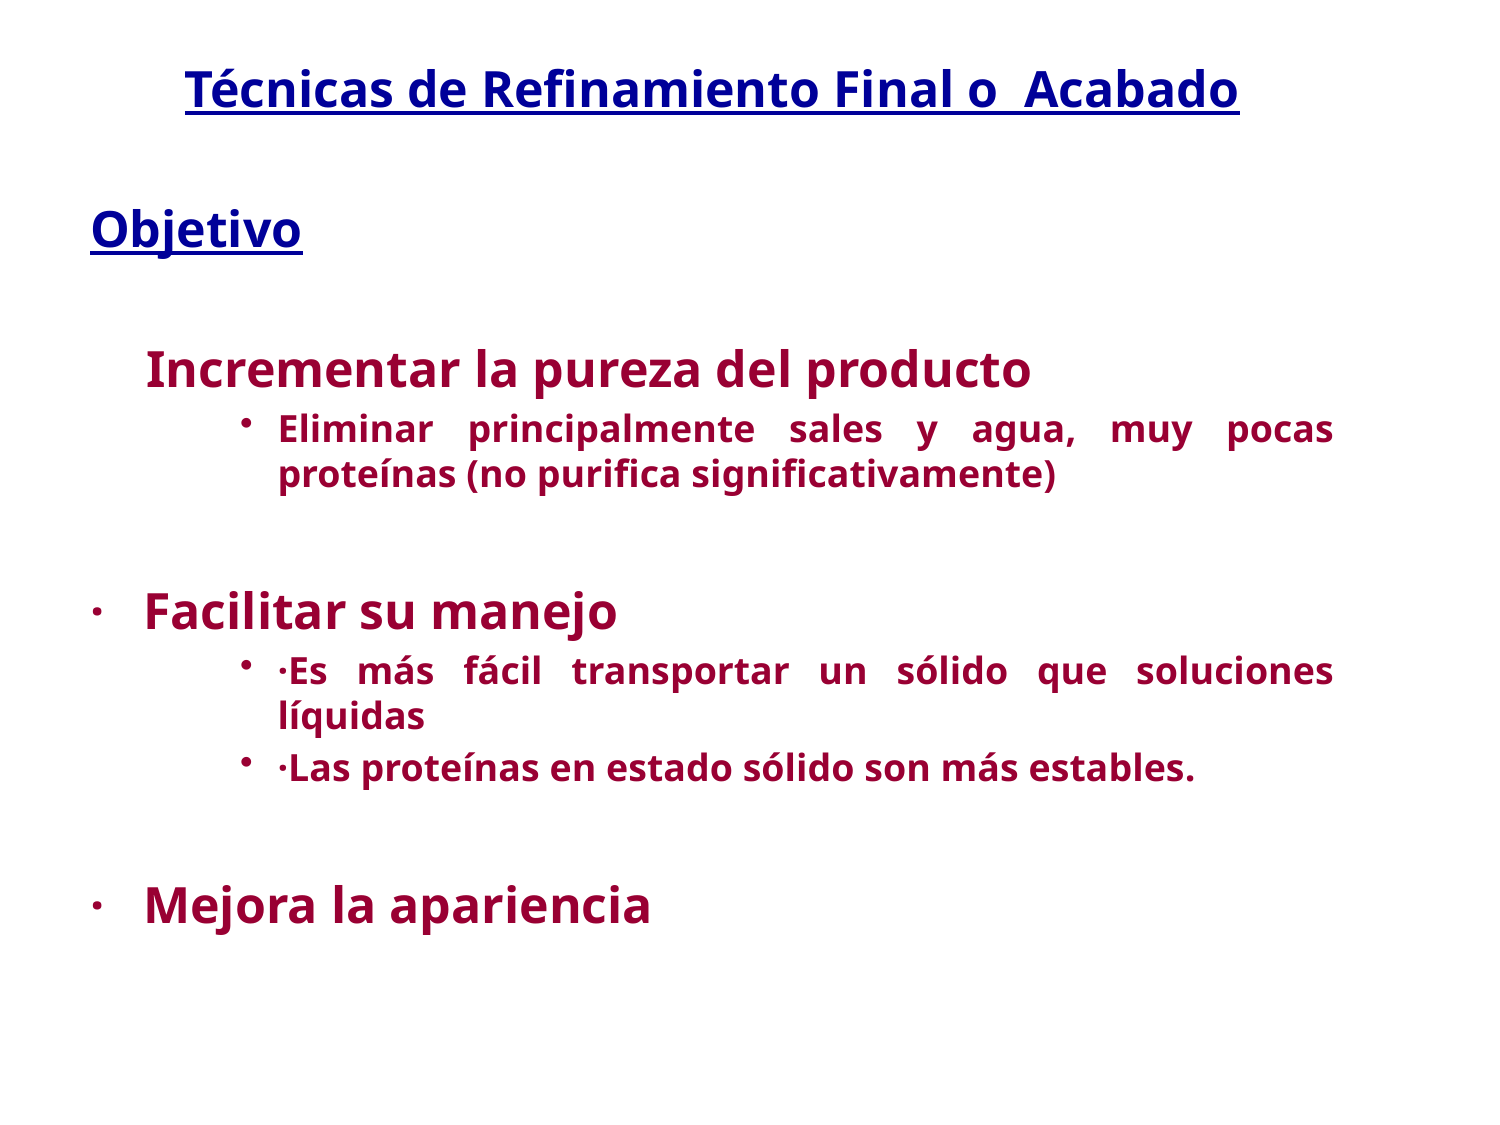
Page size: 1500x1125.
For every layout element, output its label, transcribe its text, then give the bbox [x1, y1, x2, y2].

list Técnicas de Refinamiento Final o Acabado Objetivo Incrementar la pureza del producto Eliminar principalmente sales y agua, muy pocas proteínas (no purifica significativamente) · Facilitar su manejo ·Es más fácil transportar un sólido que soluciones líquidas ·Las proteínas en estado sólido son más estables. · Mejora la apariencia [74, 49, 1351, 913]
